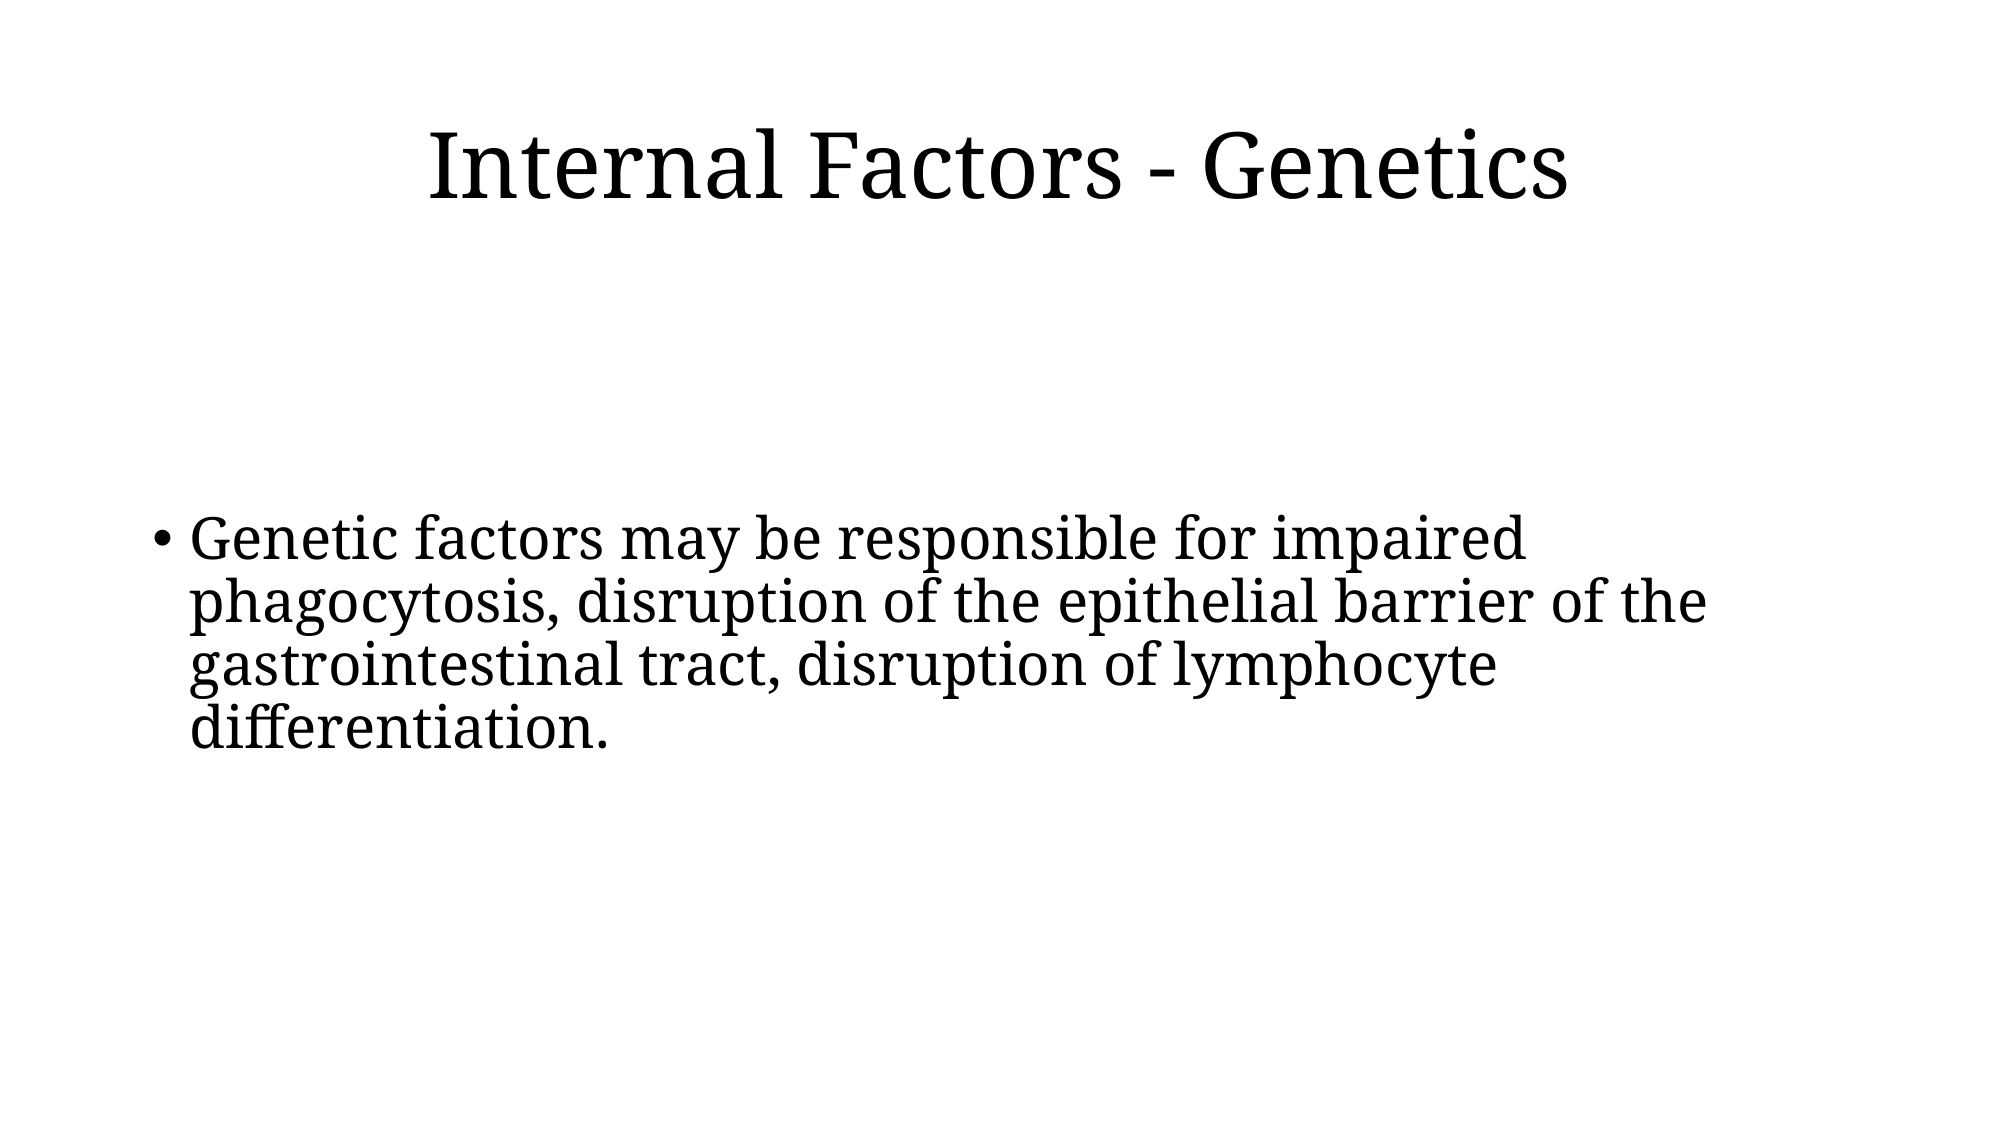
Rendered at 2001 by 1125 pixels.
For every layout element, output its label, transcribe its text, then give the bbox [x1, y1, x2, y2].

list Genetic factors may be responsible for impaired phagocytosis, disruption of the epithelial barrier of the gastrointestinal tract, disruption of lymphocyte differentiation. [137, 411, 1863, 1125]
title Internal Factors - Genetics [137, 59, 1863, 278]
